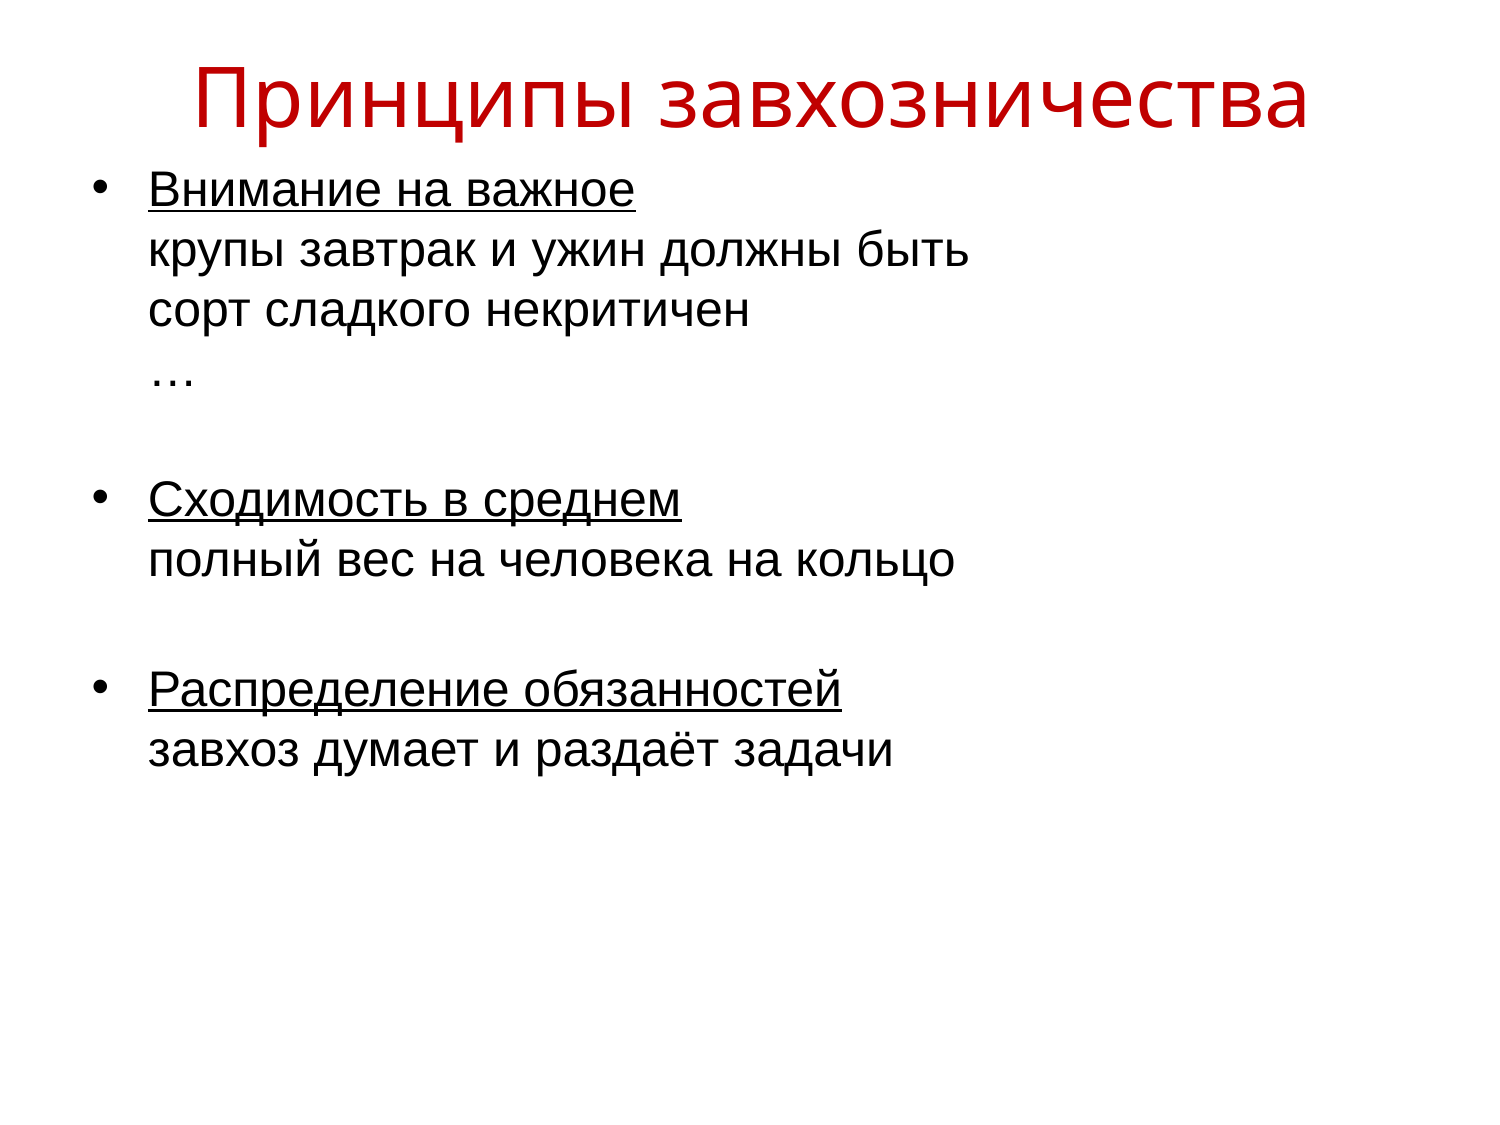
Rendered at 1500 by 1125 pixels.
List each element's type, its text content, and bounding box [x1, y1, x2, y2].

list Внимание на важное крупы завтрак и ужин должны быть сорт сладкого некритичен … Сходимость в среднем полный вес на человека на кольцо Распределение обязанностей завхоз думает и раздаёт задачи [76, 149, 1427, 1083]
title Принципы завхозничества [76, 0, 1427, 149]
